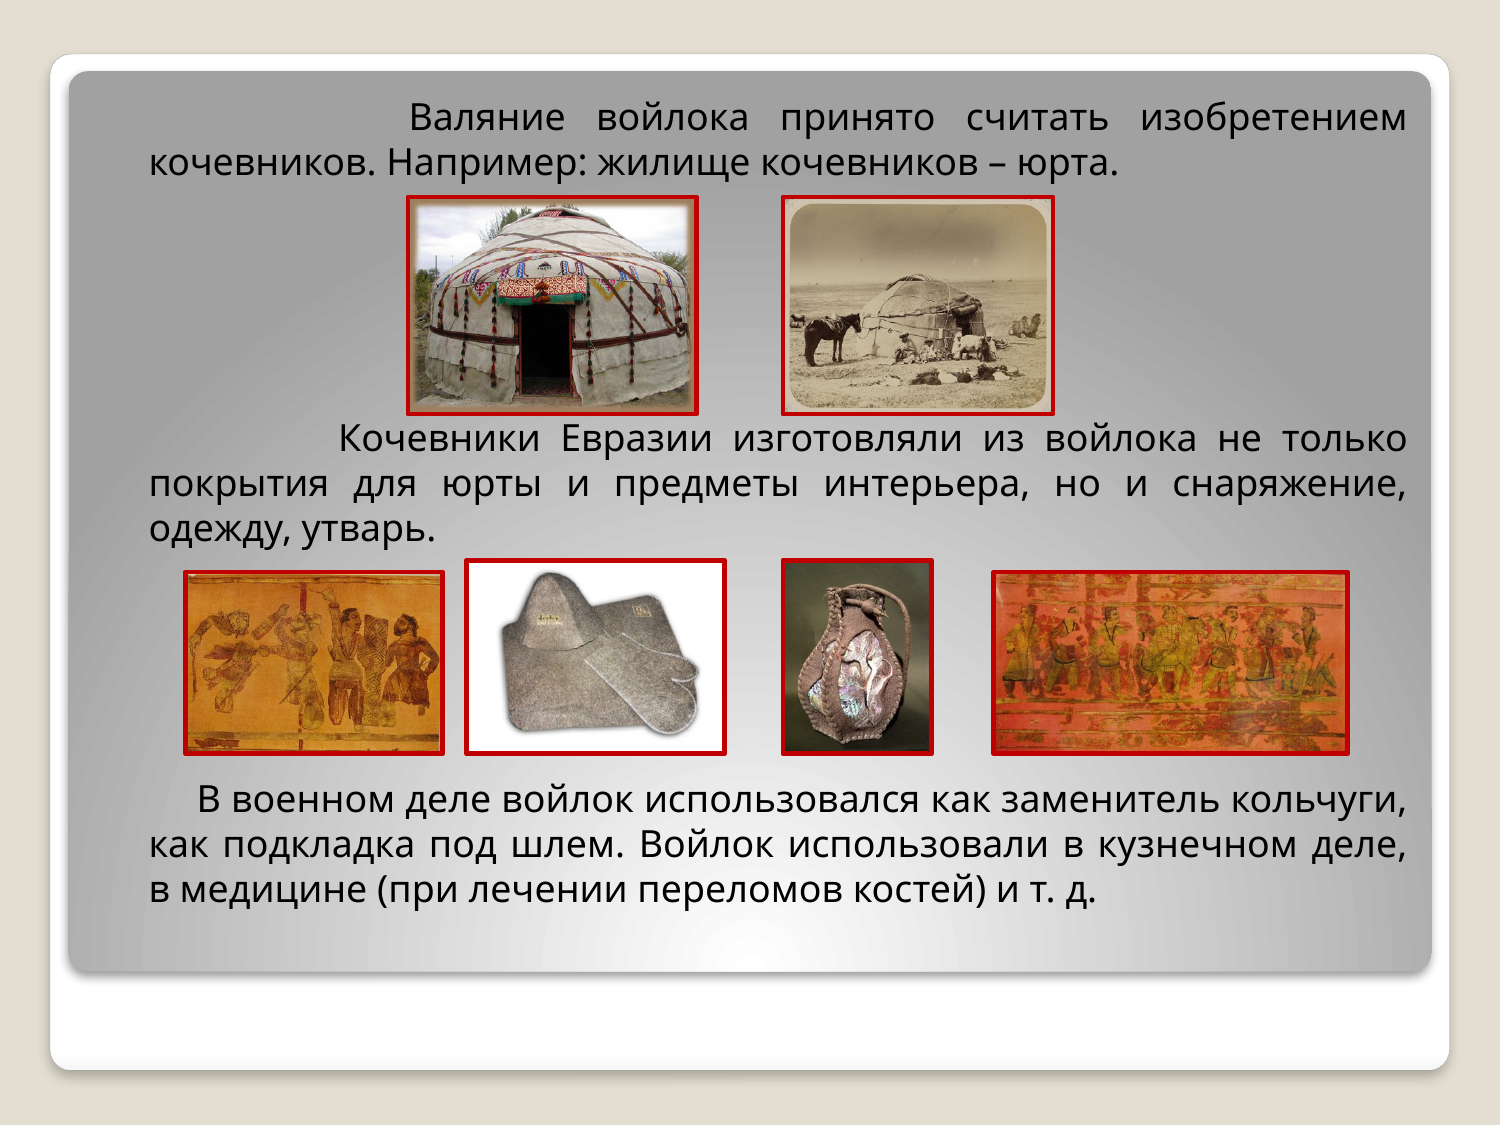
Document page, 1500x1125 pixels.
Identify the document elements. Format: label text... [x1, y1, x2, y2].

picture [995, 573, 1346, 752]
picture [468, 562, 723, 752]
picture [409, 198, 695, 412]
picture [784, 562, 930, 752]
list Валяние войлока принято считать изобретением кочевников. Например: жилище кочевников – юрта. Кочевники Евразии изготовляли из войлока не только покрытия для юрты и предметы интерьера, но и снаряжение, одежду, утварь. В военном деле войлок использовался как заменитель кольчуги, как подкладка под шлем. Войлок использовали в кузнечном деле, в медицине (при лечении переломов костей) и т. д. [75, 78, 1424, 1005]
picture [784, 198, 1051, 412]
picture [187, 573, 441, 752]
